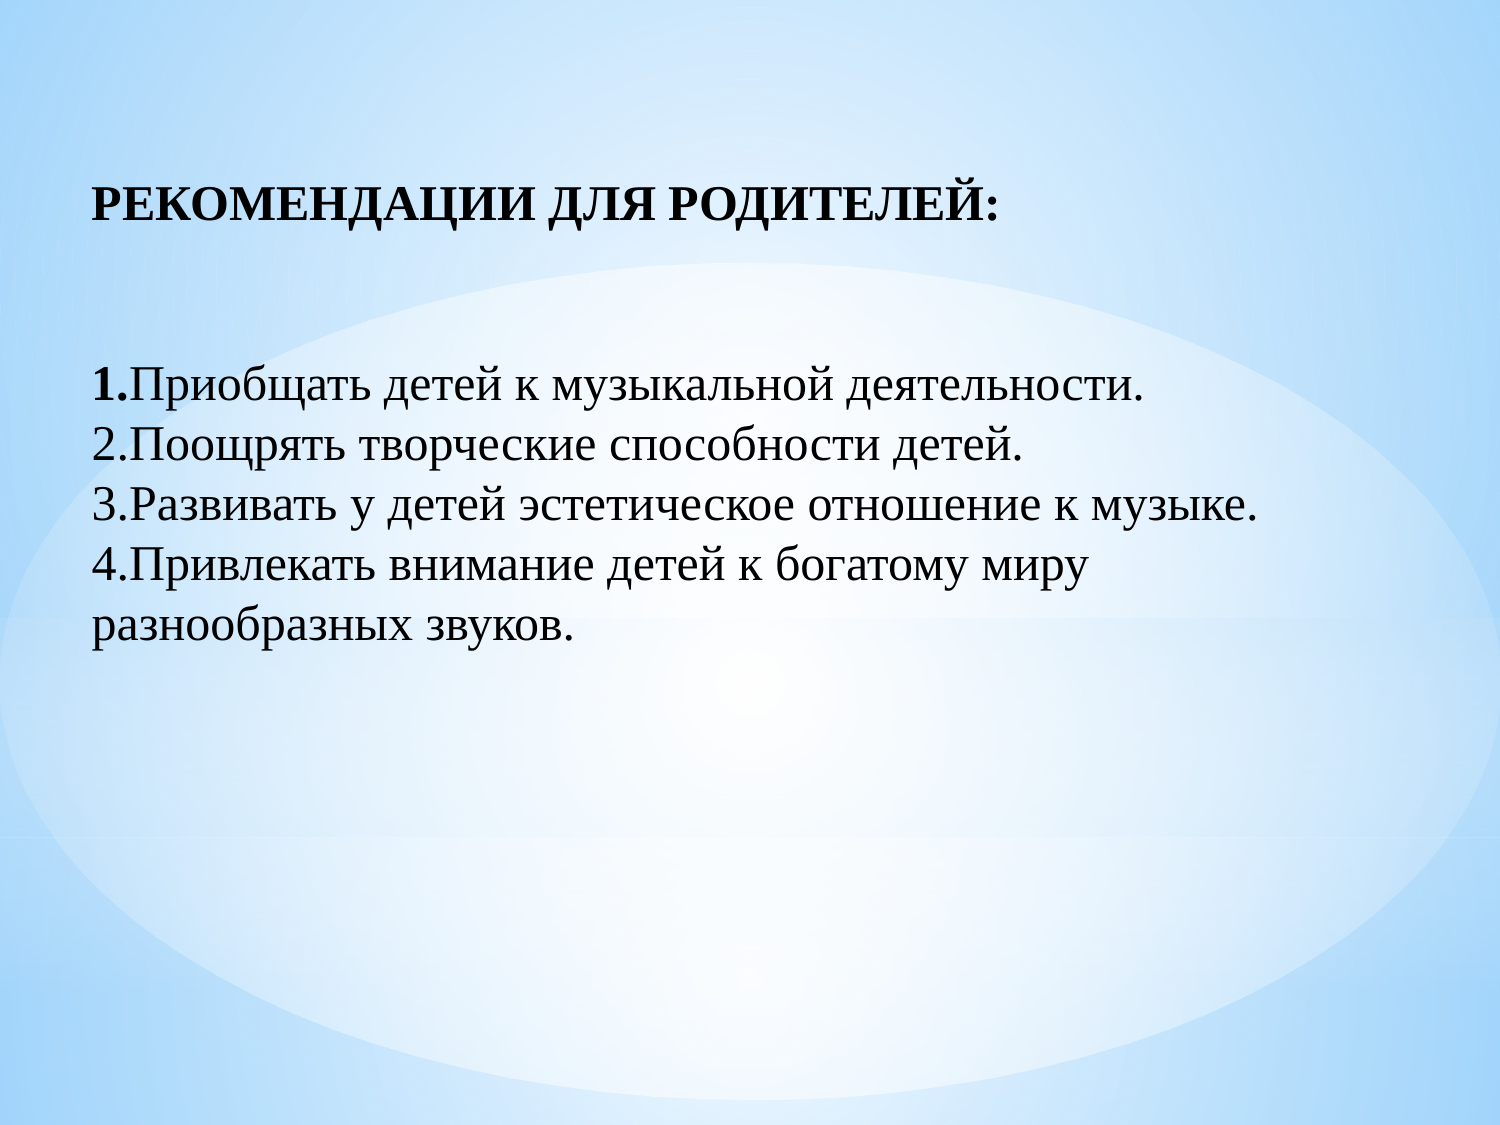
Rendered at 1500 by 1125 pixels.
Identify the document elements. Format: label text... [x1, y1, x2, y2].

title РЕКОМЕНДАЦИИ ДЛЯ РОДИТЕЛЕЙ: 1.Приобщать детей к музыкальной деятельности. 2.Поощрять творческие способности детей. 3.Развивать у детей эстетическое отношение к музыке. 4.Привлекать внимание детей к богатому миру разнообразных звуков. [76, 42, 1436, 1083]
